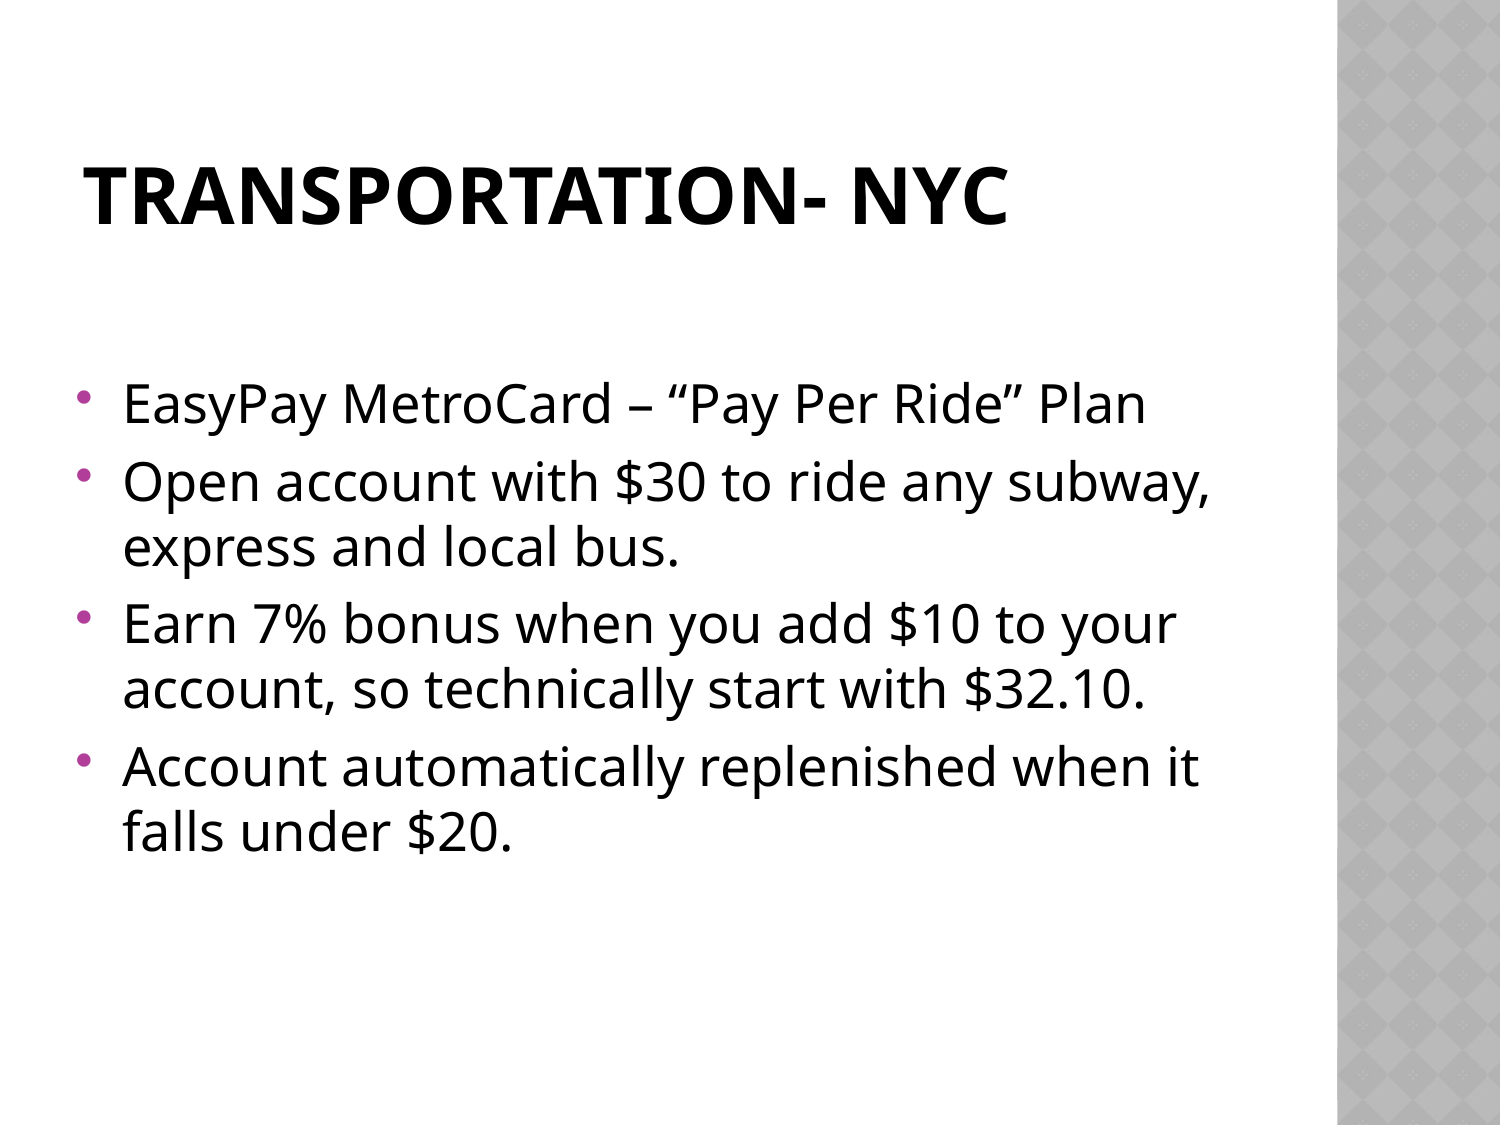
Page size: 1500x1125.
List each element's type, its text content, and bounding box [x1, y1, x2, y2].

list EasyPay MetroCard – “Pay Per Ride” Plan Open account with $30 to ride any subway, express and local bus. Earn 7% bonus when you add $10 to your account, so technically start with $32.10. Account automatically replenished when it falls under $20. [62, 362, 1250, 886]
title Transportation- NYC [75, 52, 1263, 240]
